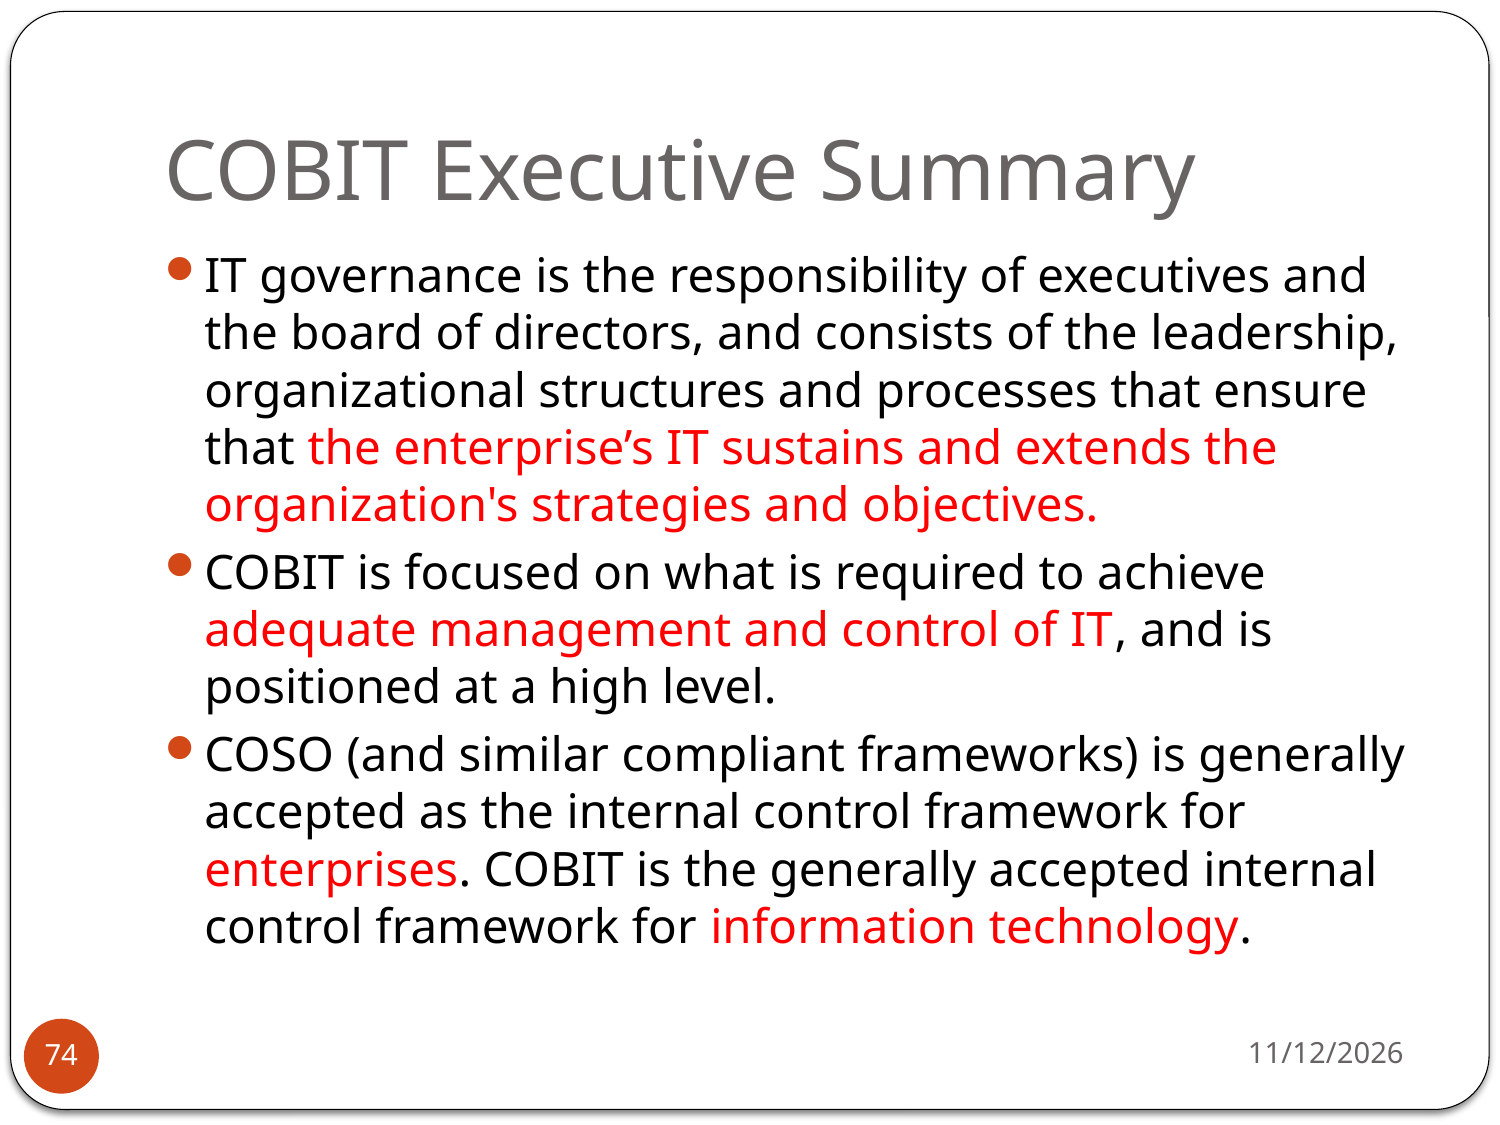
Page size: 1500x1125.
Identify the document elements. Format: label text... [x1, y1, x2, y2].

slide_number 74 [23, 1018, 99, 1094]
title COBIT Executive Summary [150, 45, 1425, 233]
list IT governance is the responsibility of executives and the board of directors, and consists of the leadership, organizational structures and processes that ensure that the enterprise’s IT sustains and extends the organization's strategies and objectives. COBIT is focused on what is required to achieve adequate management and control of IT, and is positioned at a high level. COSO (and similar compliant frameworks) is generally accepted as the internal control framework for enterprises. COBIT is the generally accepted internal control framework for information technology. [150, 237, 1425, 988]
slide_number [1012, 1015, 1419, 1094]
